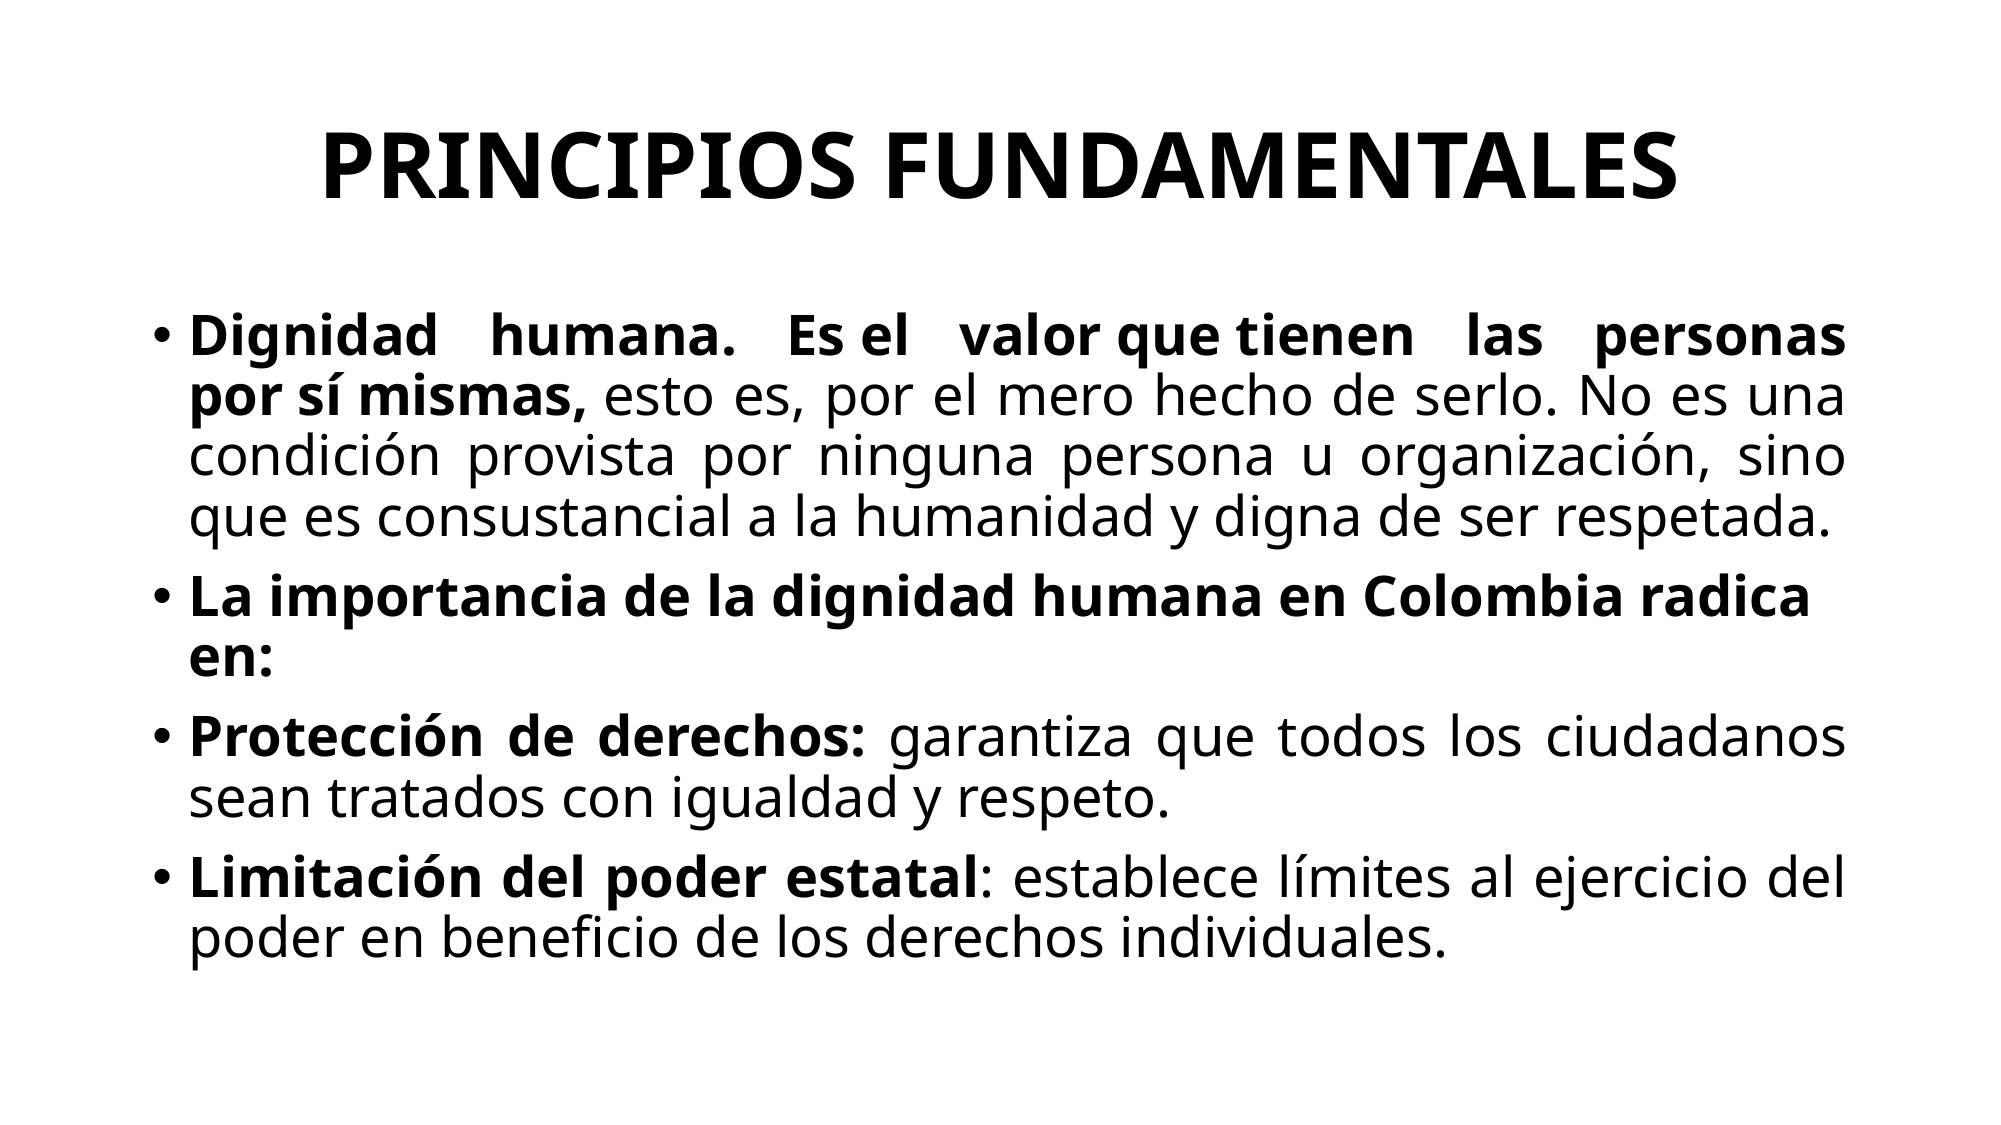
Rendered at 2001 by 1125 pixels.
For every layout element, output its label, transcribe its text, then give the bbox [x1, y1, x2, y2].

title PRINCIPIOS FUNDAMENTALES [137, 59, 1863, 278]
list Dignidad humana. Es el valor que tienen las personas por sí mismas, esto es, por el mero hecho de serlo. No es una condición provista por ninguna persona u organización, sino que es consustancial a la humanidad y digna de ser respetada. La importancia de la dignidad humana en Colombia radica en: Protección de derechos: garantiza que todos los ciudadanos sean tratados con igualdad y respeto. Limitación del poder estatal: establece límites al ejercicio del poder en beneficio de los derechos individuales. [137, 299, 1863, 1014]
